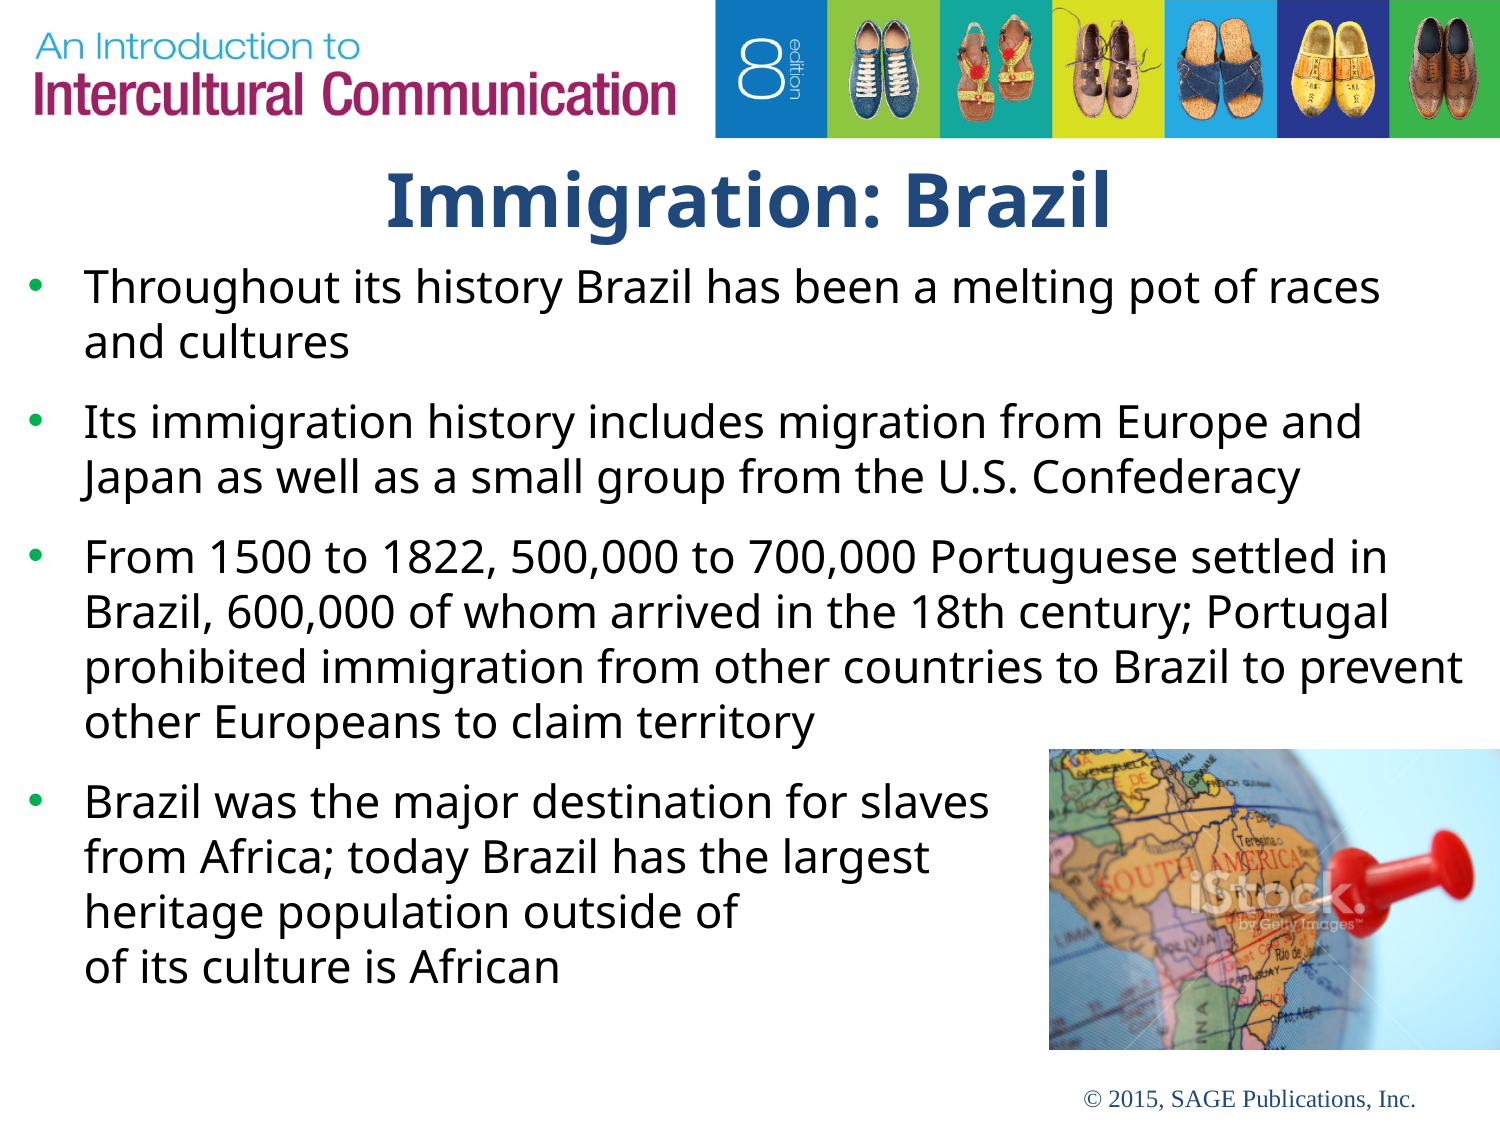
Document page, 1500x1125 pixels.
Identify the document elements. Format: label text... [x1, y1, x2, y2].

picture [0, 0, 1500, 149]
list Throughout its history Brazil has been a melting pot of races and cultures Its immigration history includes migration from Europe and Japan as well as a small group from the U.S. Confederacy From 1500 to 1822, 500,000 to 700,000 Portuguese settled in Brazil, 600,000 of whom arrived in the 18th century; Portugal prohibited immigration from other countries to Brazil to prevent other Europeans to claim territory Brazil was the major destination for slaves from Africa; today Brazil has the largest African-heritage population outside of Africa and much of its culture is African [12, 249, 1488, 1063]
picture [0, 246, 1500, 1125]
text_box © 2015, SAGE Publications, Inc. [1012, 1067, 1488, 1125]
title Immigration: Brazil [0, 149, 1500, 246]
